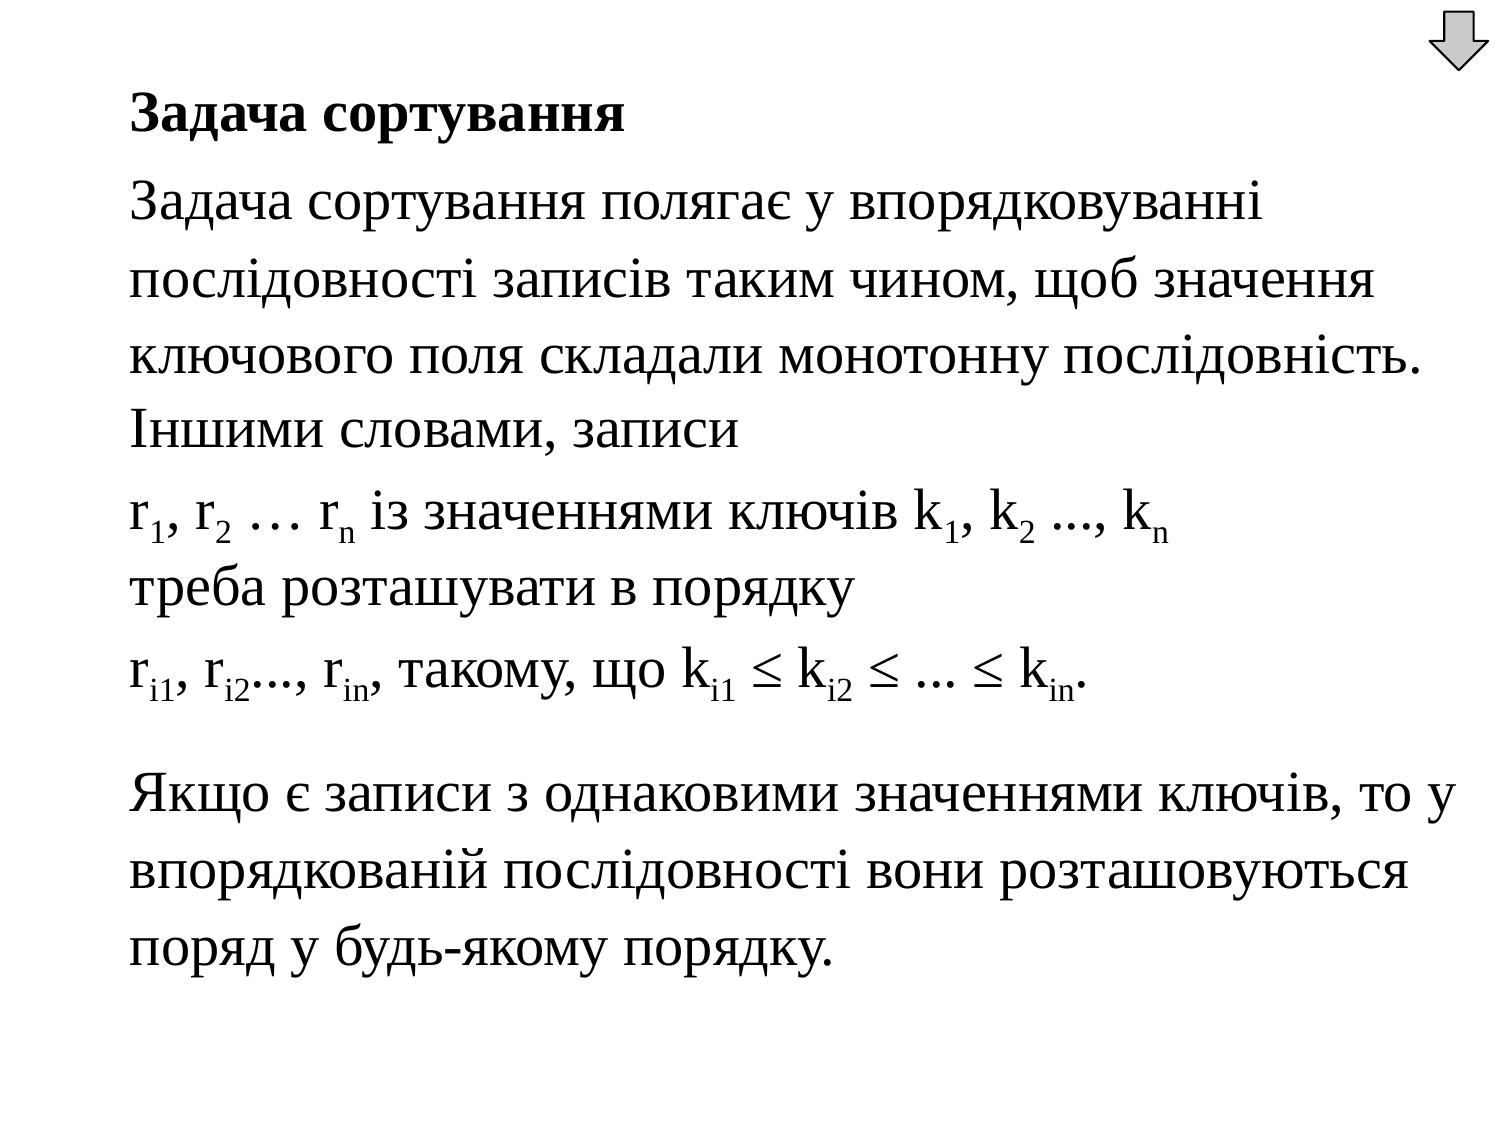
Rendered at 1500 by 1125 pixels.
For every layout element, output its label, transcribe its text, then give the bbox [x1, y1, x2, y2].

list Задача сортування Задача сортування полягає у впорядковуванні послідовності записів таким чином, щоб значення ключового поля складали монотонну послідовність. Іншими словами, записи r1, r2 … rn із значеннями ключів k1, k2 ..., kn треба розташувати в порядку ri1, ri2..., rin, такому, що ki1 ≤ ki2 ≤ ... ≤ kin. Якщо є записи з однаковими значеннями ключів, то у впорядкованій послідовності вони розташовуються поряд у будь-якому порядку. [0, 58, 1500, 1125]
text_box [1429, 11, 1489, 71]
